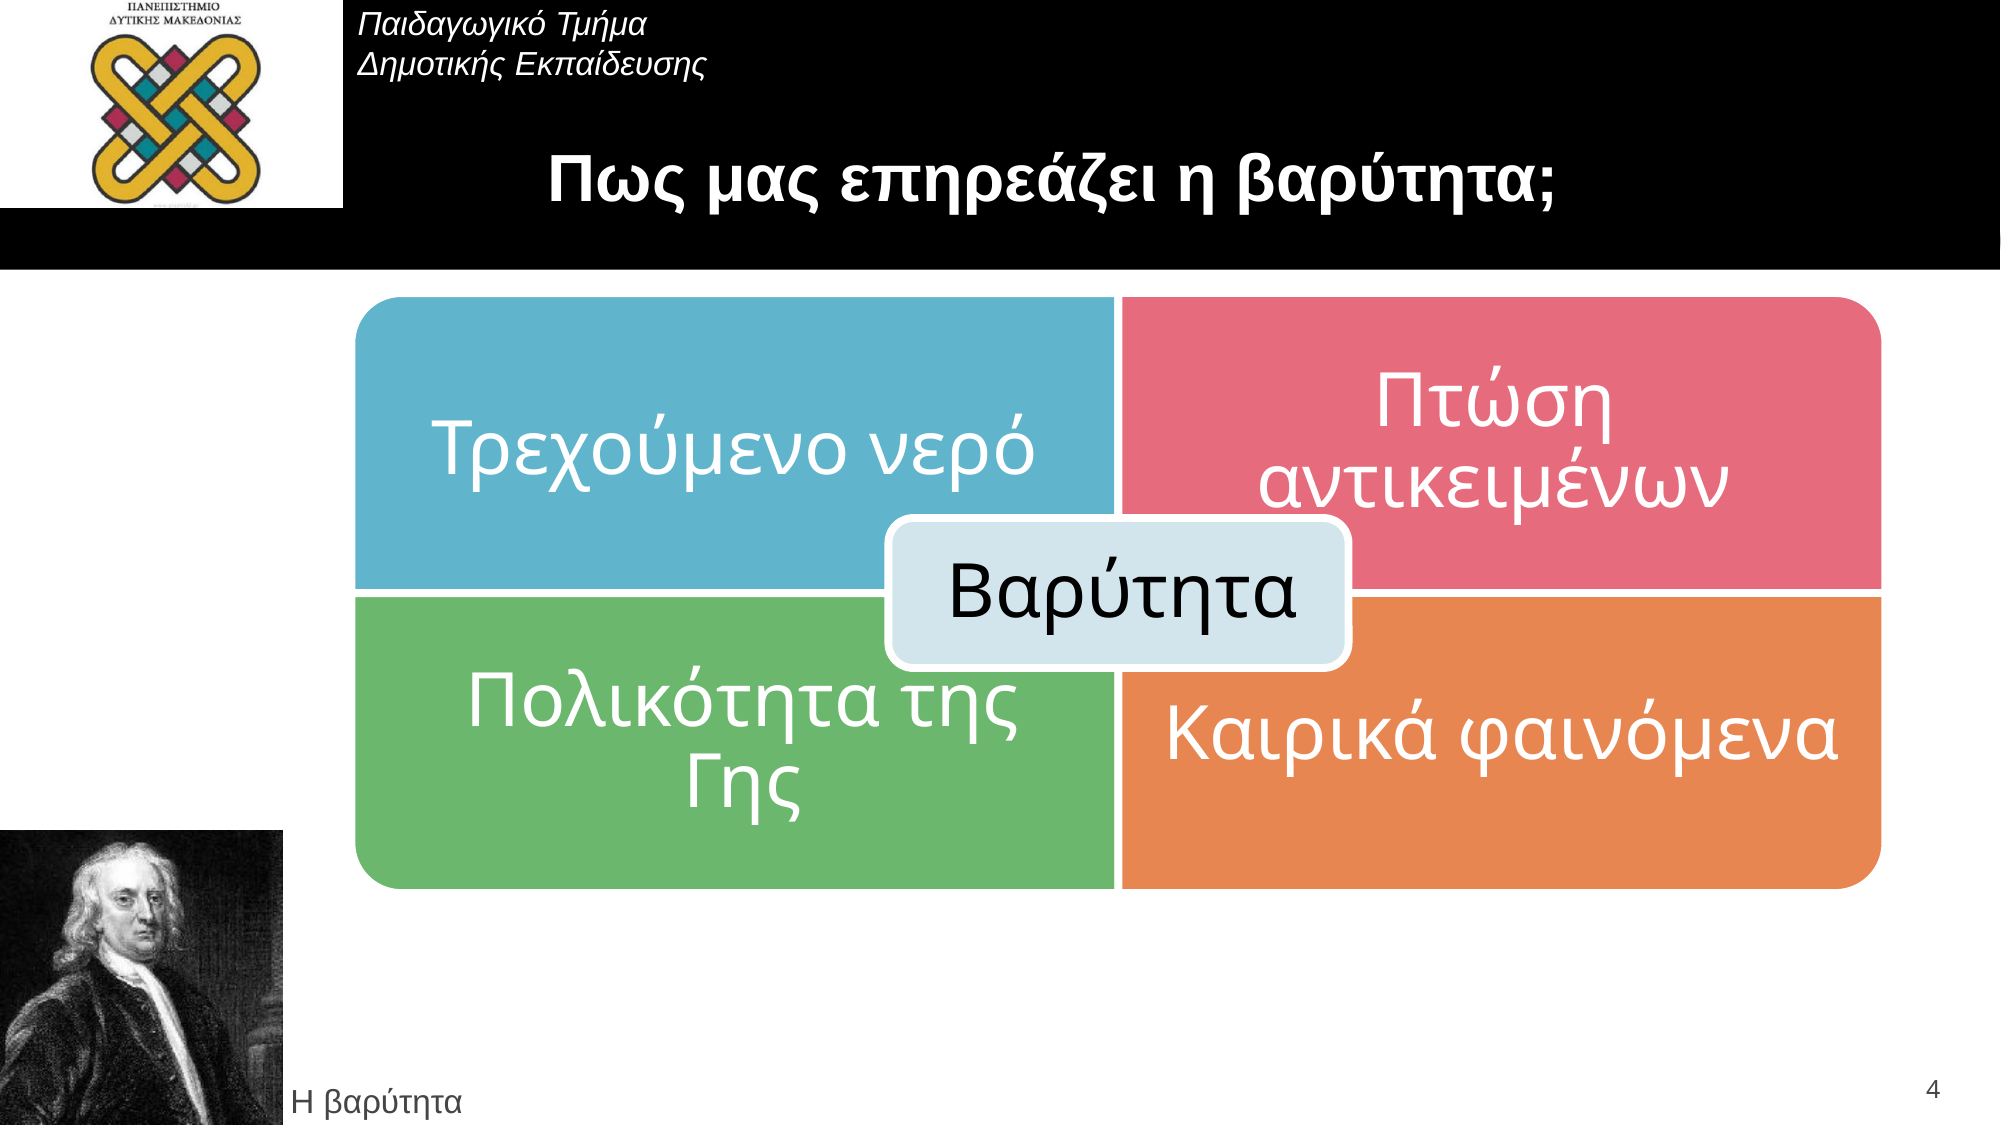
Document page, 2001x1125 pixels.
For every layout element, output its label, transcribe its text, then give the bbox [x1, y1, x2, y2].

picture [0, 830, 283, 1125]
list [351, 292, 1886, 894]
footer Η βαρύτητα [282, 1075, 1488, 1121]
title Πως μας επηρεάζει η βαρύτητα; [282, 92, 1817, 258]
picture [0, 0, 343, 208]
slide_number 4 [1794, 1062, 1955, 1108]
